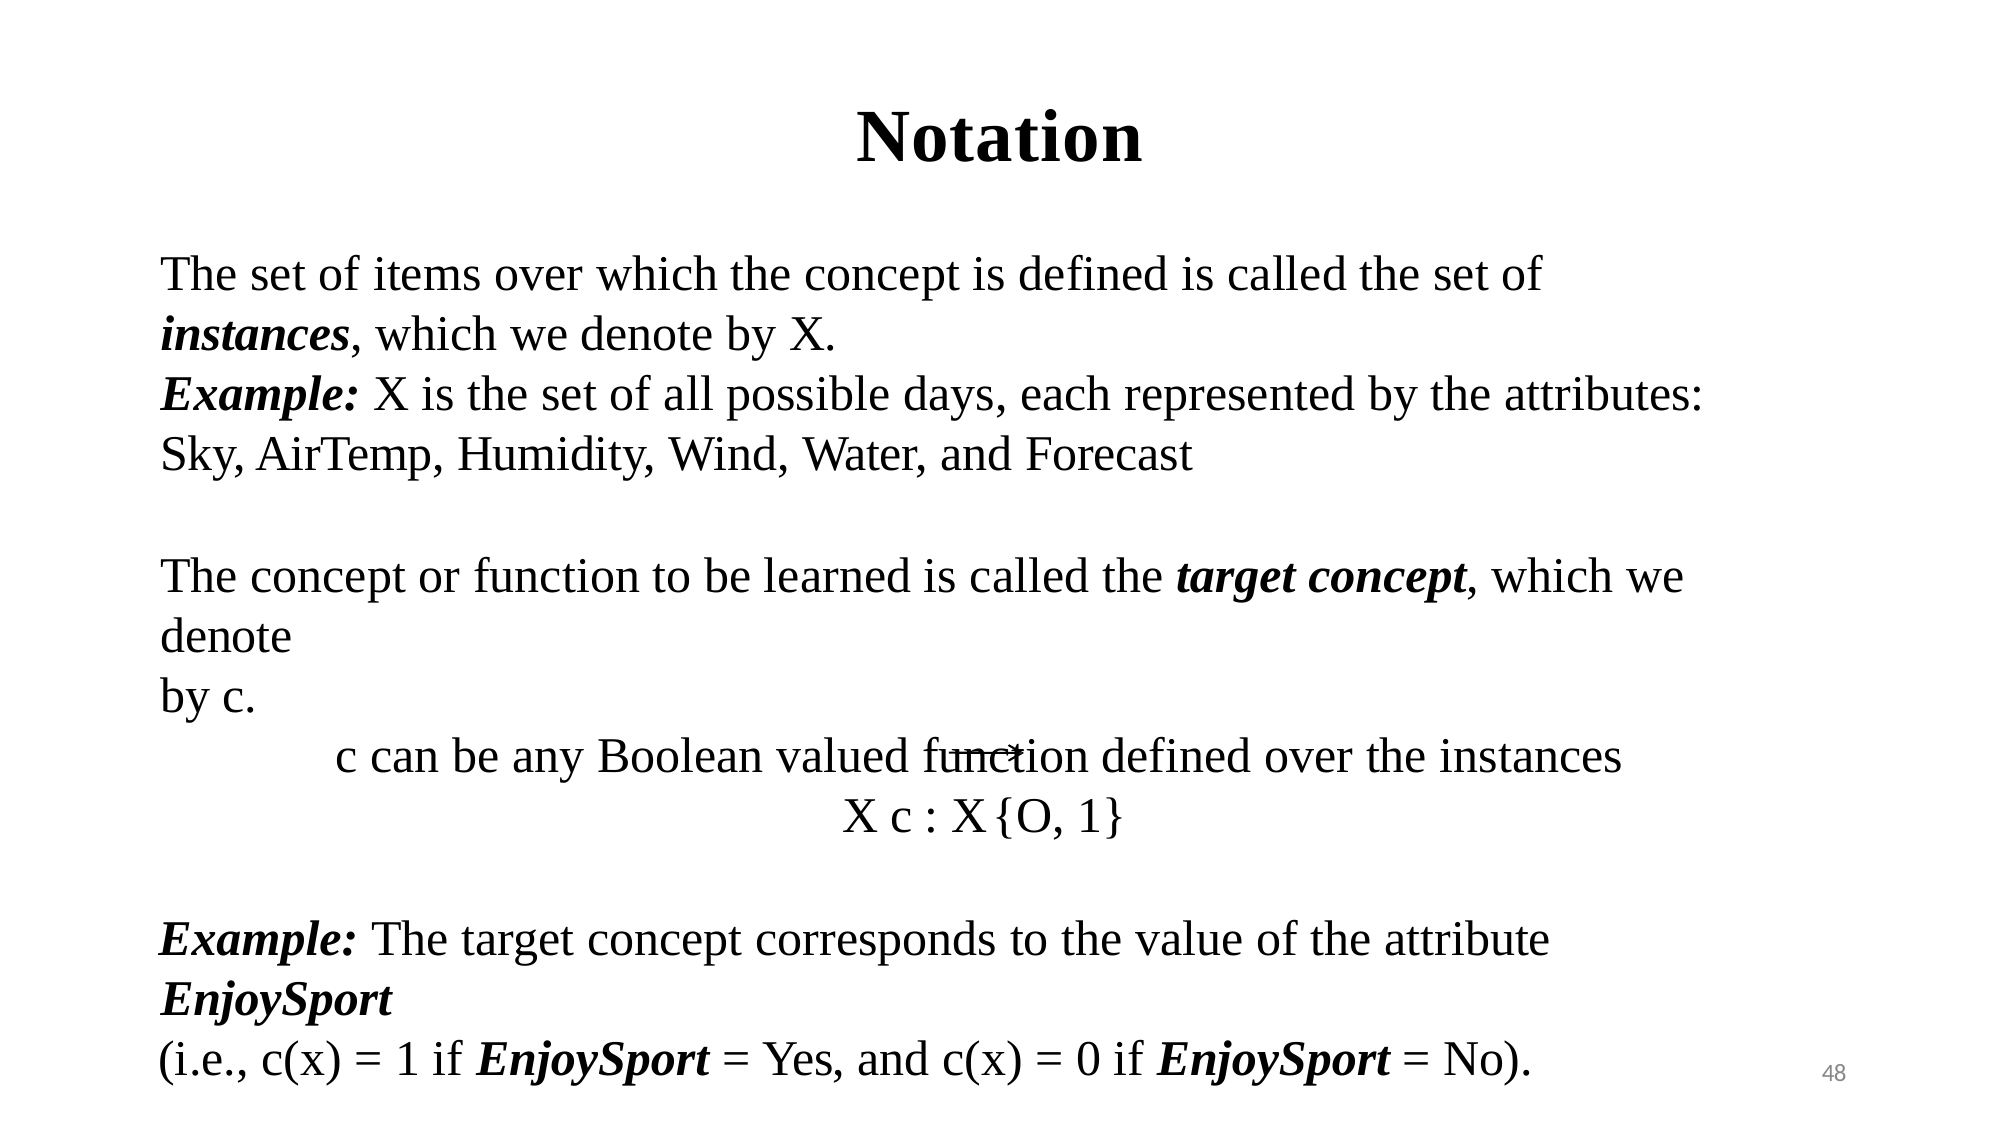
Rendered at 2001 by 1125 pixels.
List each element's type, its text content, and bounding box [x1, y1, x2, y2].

text_box The set of items over which the concept is defined is called the set of instances, which we denote by X. Example: X is the set of all possible days, each represented by the attributes: Sky, AirTemp, Humidity, Wind, Water, and Forecast The concept or function to be learned is called the target concept, which we denote by c. c can be any Boolean valued function defined over the instances X c : X {O, 1} Example: The target concept corresponds to the value of the attribute EnjoySport (i.e., c(x) = 1 if EnjoySport = Yes, and c(x) = 0 if EnjoySport = No). [158, 238, 1829, 1086]
slide_number 48 [1815, 1060, 1856, 1125]
text_box [948, 744, 1024, 762]
title Notation [853, 84, 1151, 238]
